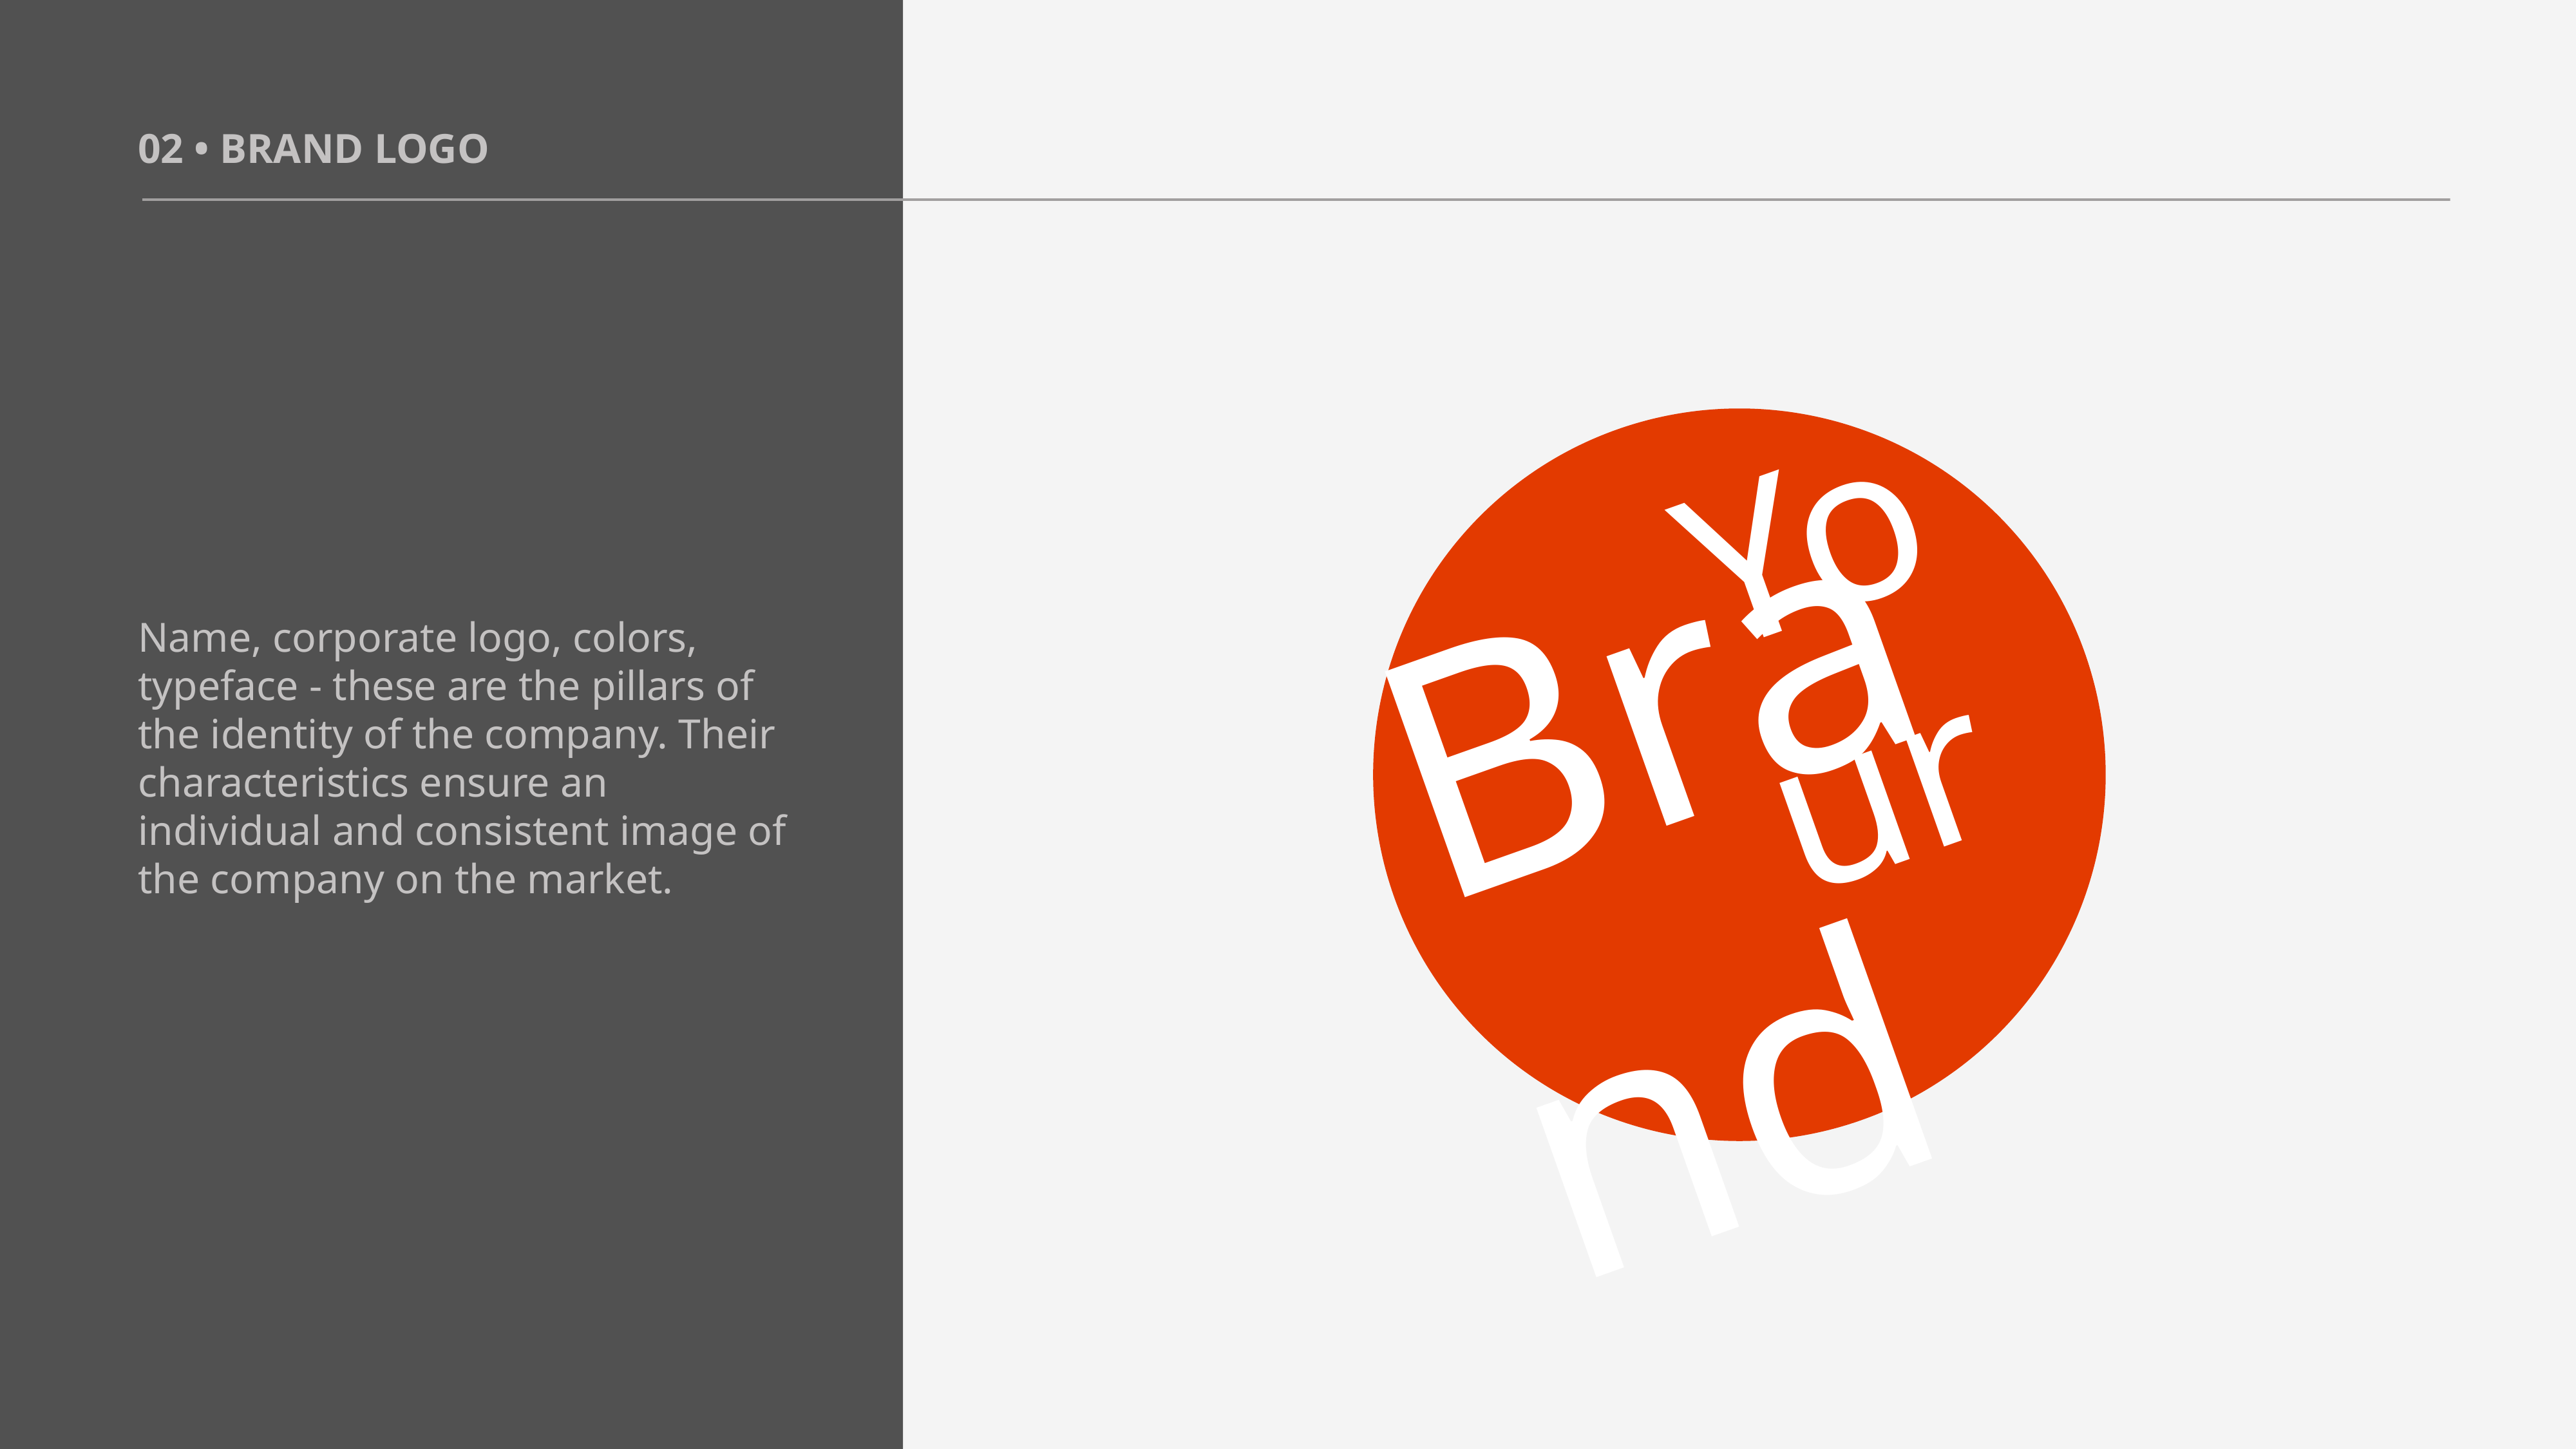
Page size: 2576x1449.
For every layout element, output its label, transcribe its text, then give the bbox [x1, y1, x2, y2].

text_box [1494, 831, 2102, 1141]
text_box Name, corporate logo, colors, typeface - these are the pillars of the identity of the company. Their characteristics ensure an individual and consistent image of the company on the market. [138, 603, 793, 911]
text_box Brand [1429, 658, 2144, 1050]
text_box [1373, 408, 2087, 1032]
text_box 02 • BRAND LOGO [138, 118, 873, 175]
text_box Your [1708, 528, 2047, 757]
